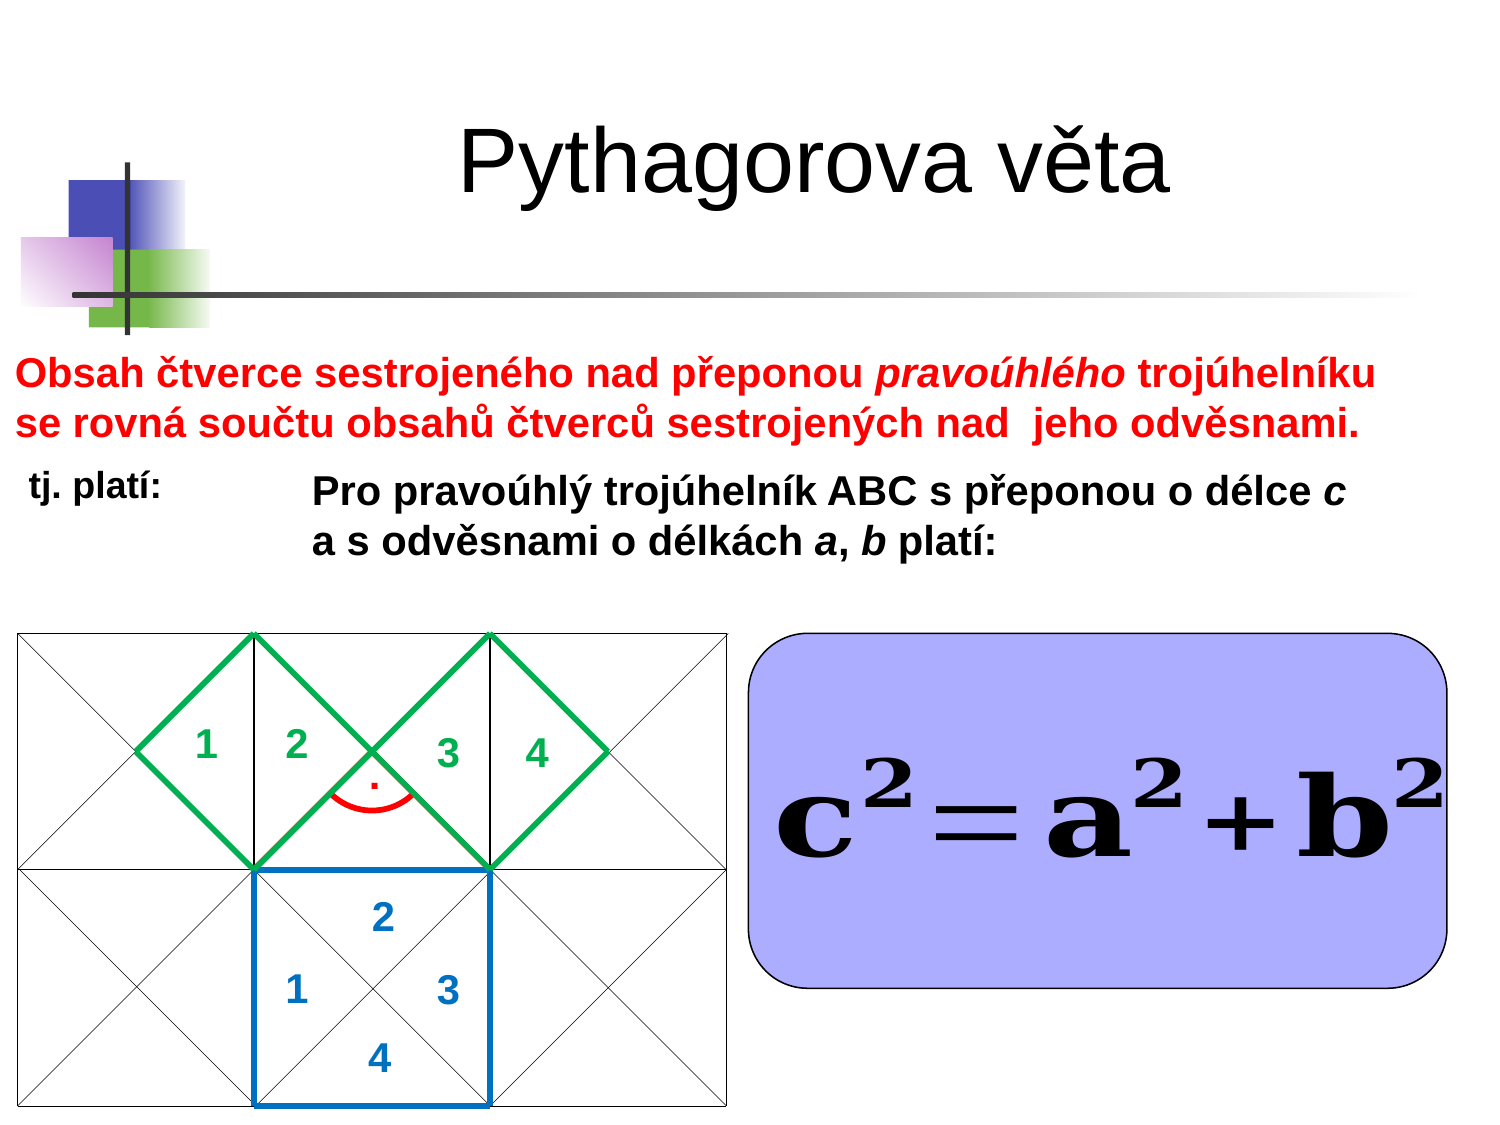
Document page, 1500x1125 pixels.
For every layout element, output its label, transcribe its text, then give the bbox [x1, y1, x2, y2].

text_box tj. platí: [13, 454, 434, 514]
text_box Pro pravoúhlý trojúhelník ABC s přeponou o délce c a s odvěsnami o délkách a, b platí: [297, 456, 1365, 572]
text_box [371, 633, 491, 752]
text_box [610, 633, 729, 869]
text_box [489, 751, 609, 870]
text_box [495, 869, 727, 1107]
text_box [256, 633, 369, 749]
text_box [17, 876, 249, 1107]
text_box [135, 633, 255, 752]
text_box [253, 751, 373, 870]
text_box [259, 879, 483, 1104]
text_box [17, 633, 133, 870]
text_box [377, 760, 484, 870]
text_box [135, 759, 248, 870]
text_box Pythagorova věta [206, 93, 1424, 219]
text_box [748, 633, 1447, 989]
text_box Obsah čtverce sestrojeného nad přeponou pravoúhlého trojúhelníku se rovná součtu obsahů čtverců sestrojených nad jeho odvěsnami. [0, 338, 1500, 453]
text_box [492, 633, 609, 750]
